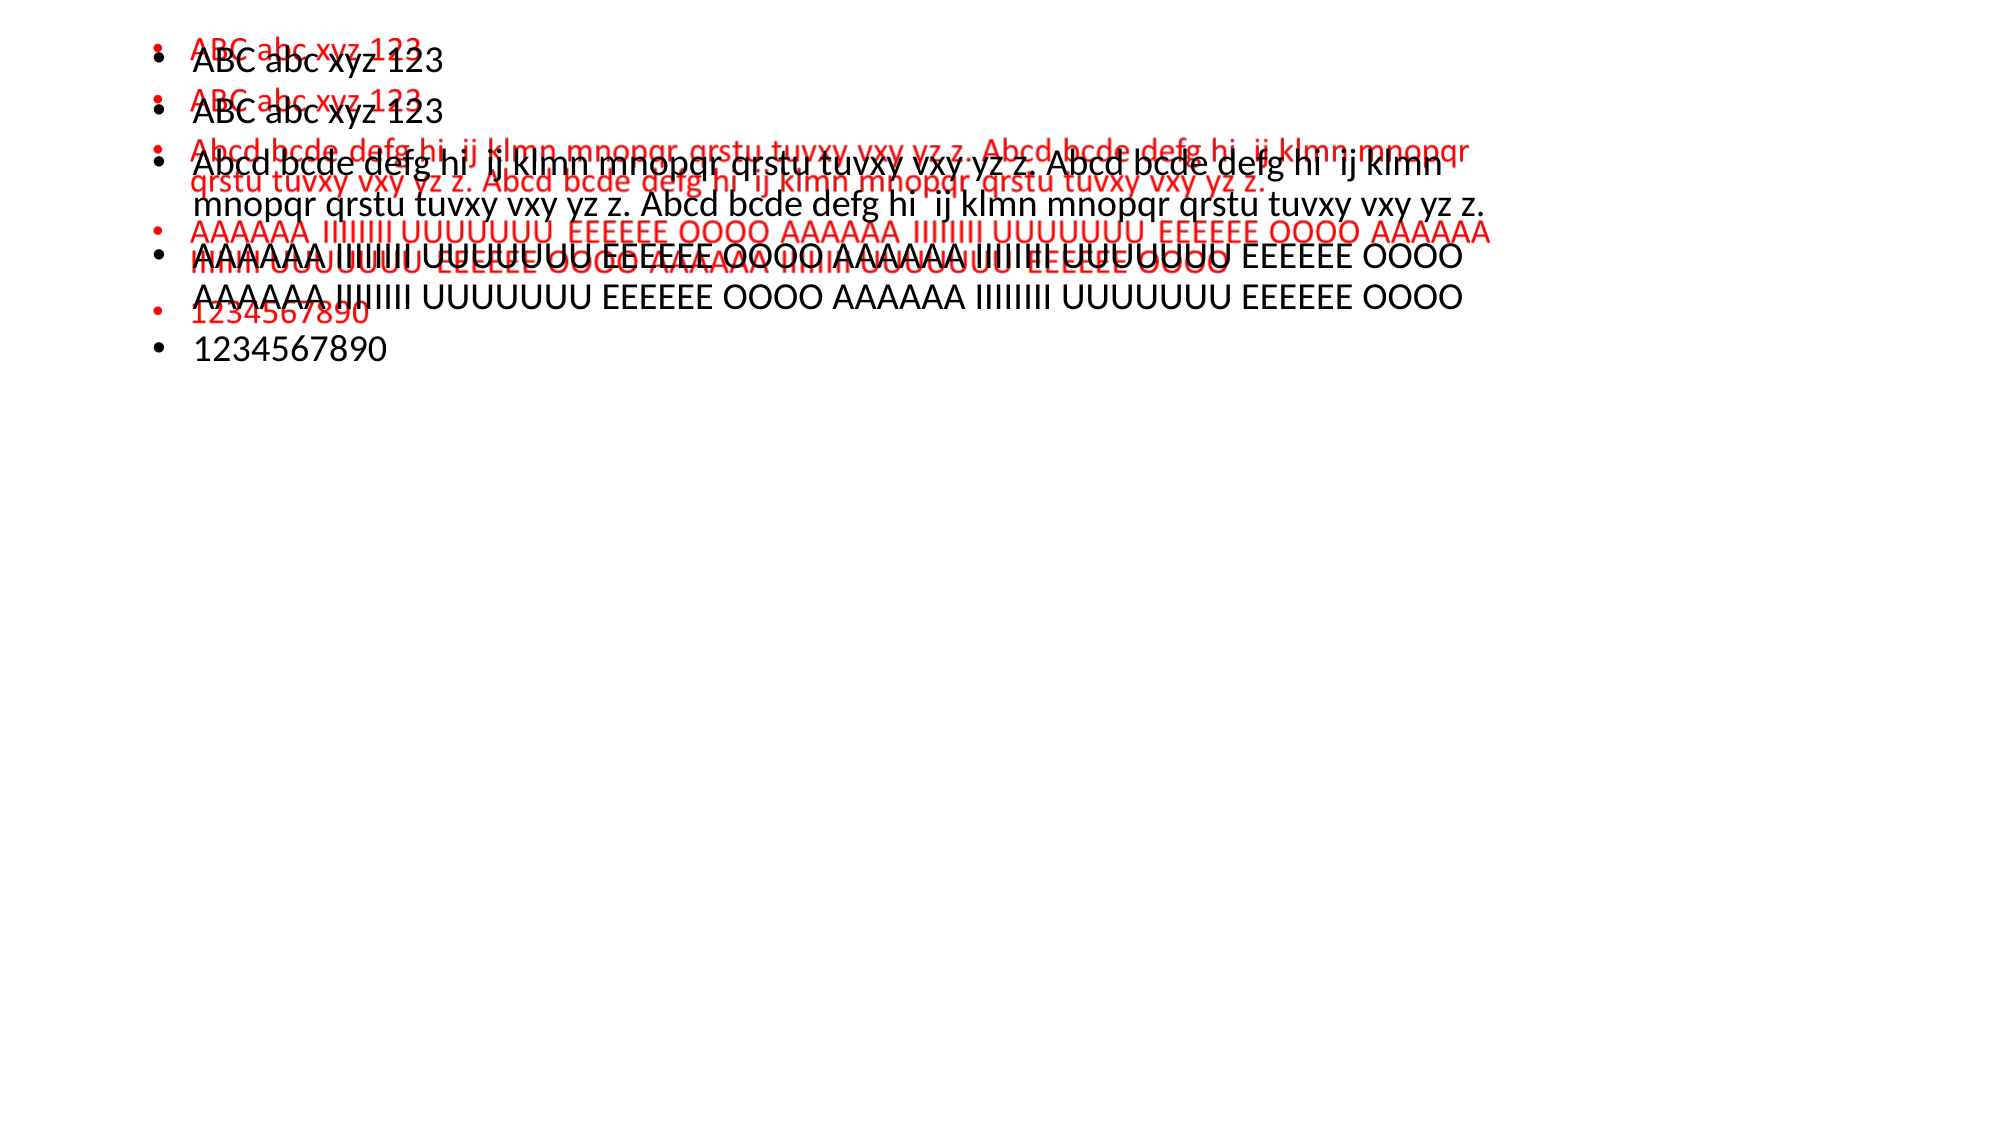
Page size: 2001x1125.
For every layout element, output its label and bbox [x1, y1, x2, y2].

picture [132, 16, 1524, 386]
